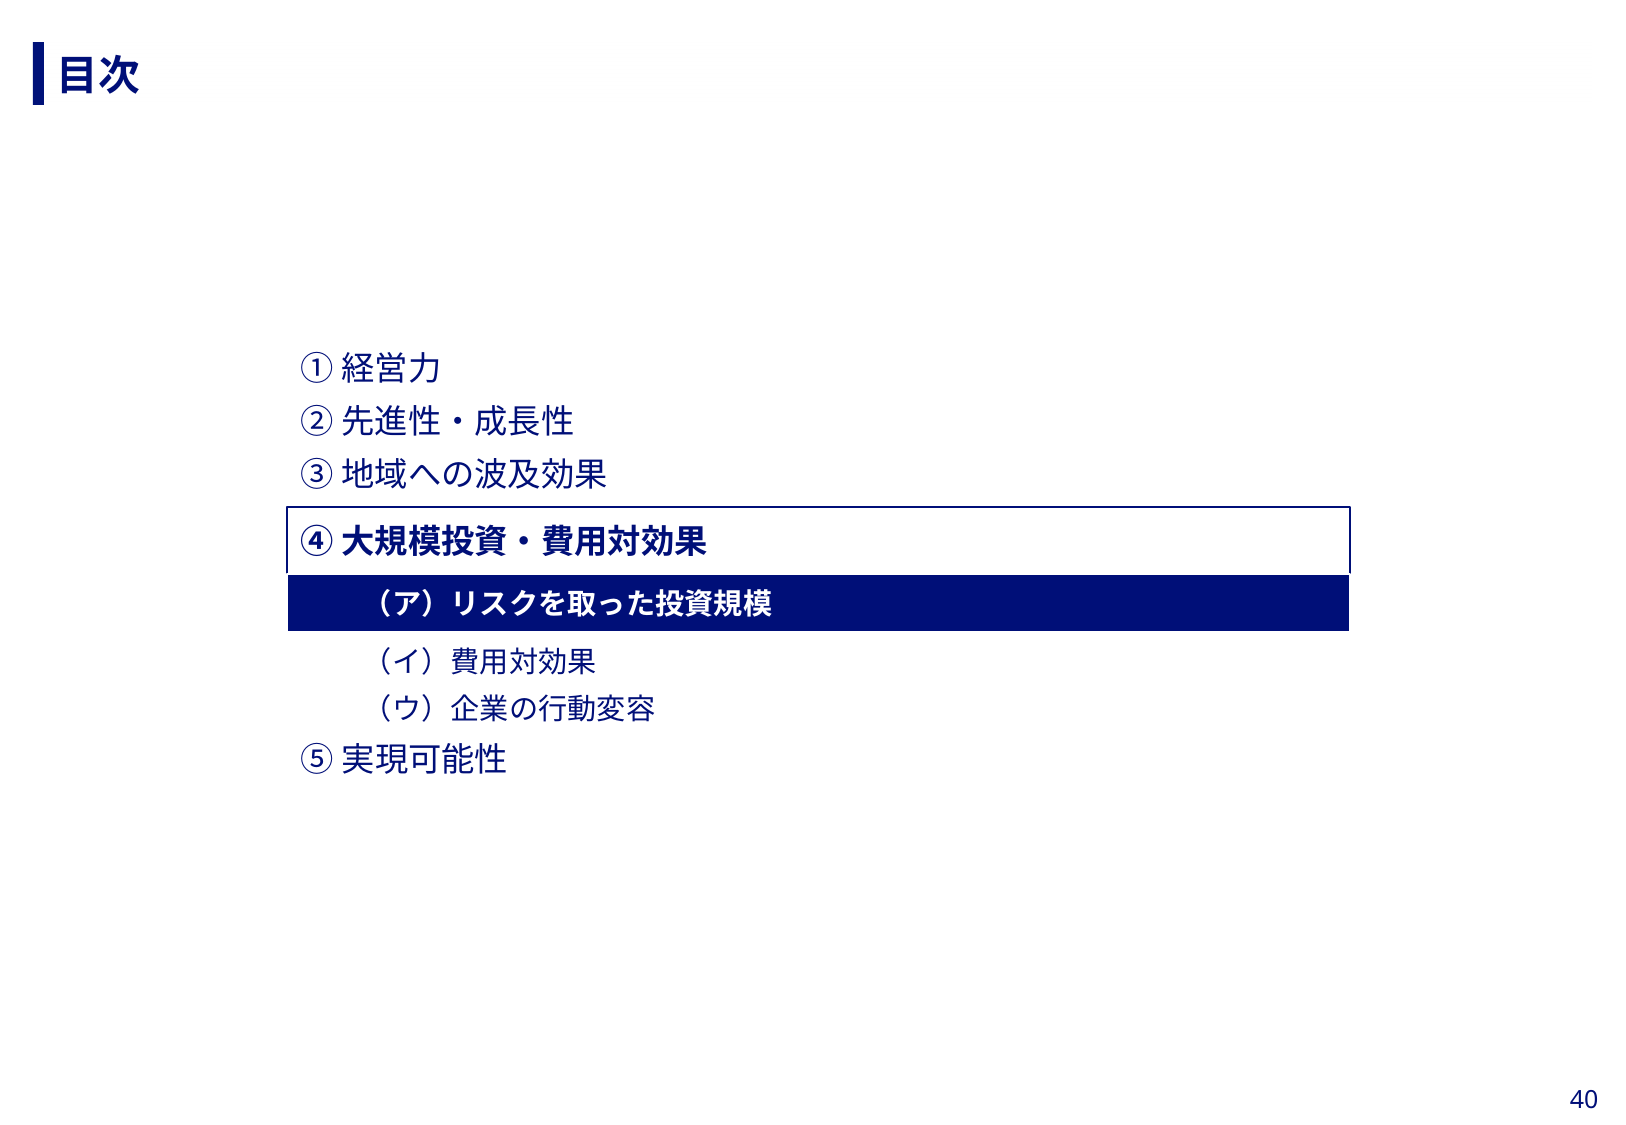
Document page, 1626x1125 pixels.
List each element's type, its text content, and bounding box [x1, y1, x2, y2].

text_box ①経営力 [287, 346, 1350, 393]
text_box ④大規模投資・費用対効果 [287, 506, 1350, 573]
text_box ②先進性・成長性 [287, 393, 1350, 446]
text_box ③地域への波及効果 [287, 446, 1350, 506]
title 目次 [32, 42, 1592, 105]
text_box （イ）費用対効果 [287, 631, 1350, 684]
text_box ⑤実現可能性 [287, 731, 1350, 779]
text_box （ア）リスクを取った投資規模 [287, 573, 1350, 631]
text_box （ウ）企業の行動変容 [287, 684, 1350, 731]
